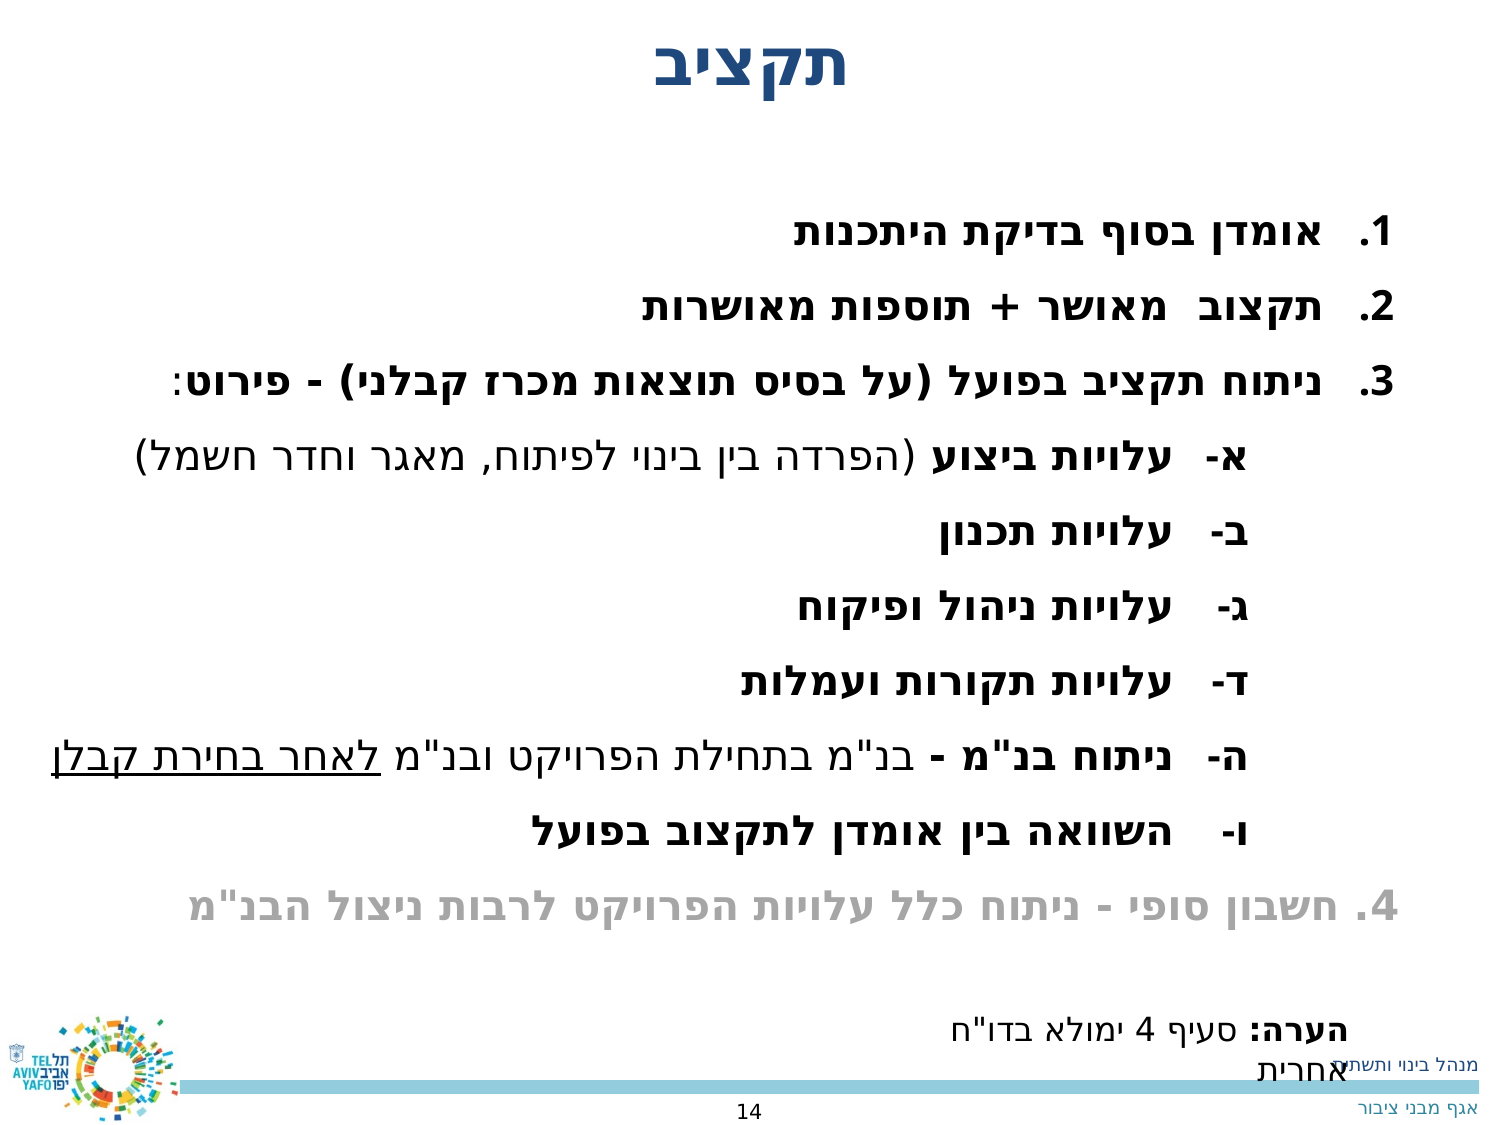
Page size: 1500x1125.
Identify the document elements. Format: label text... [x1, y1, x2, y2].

text_box תקציב [348, 6, 1157, 111]
text_box הערה: סעיף 4 ימולא בדו"ח אחרית [879, 1007, 1365, 1090]
text_box אומדן בסוף בדיקת היתכנות תקצוב מאושר + תוספות מאושרות ניתוח תקציב בפועל (על בסיס תוצאות מכרז קבלני) - פירוט: עלויות ביצוע (הפרדה בין בינוי לפיתוח, מאגר וחדר חשמל) עלויות תכנון עלויות ניהול ופיקוח עלויות תקורות ועמלות ניתוח בנ"מ - בנ"מ בתחילת הפרויקט ובנ"מ לאחר בחירת קבלן השוואה בין אומדן לתקצוב בפועל 4. חשבון סופי - ניתוח כלל עלויות הפרויקט לרבות ניצול הבנ"מ [0, 171, 1490, 982]
picture [7, 1013, 180, 1123]
